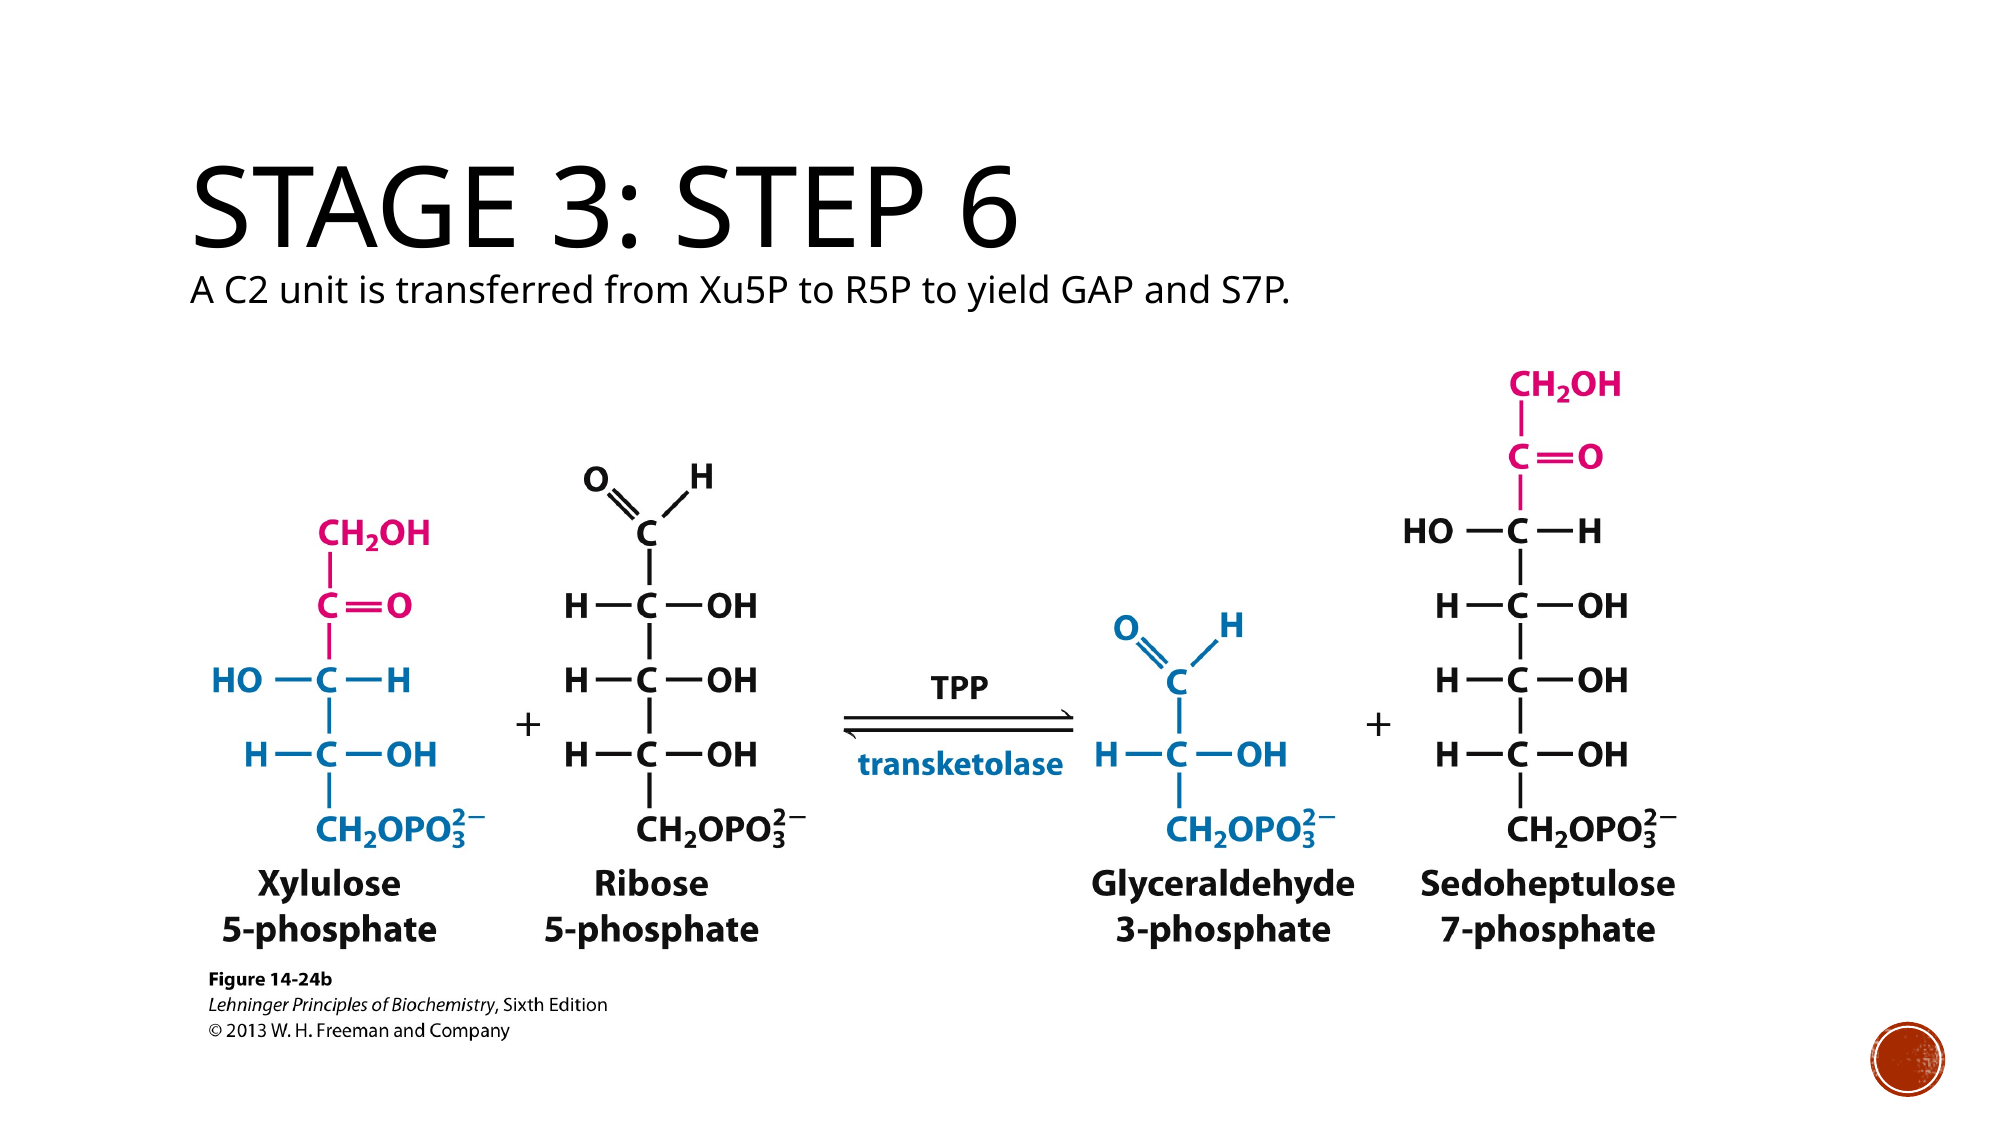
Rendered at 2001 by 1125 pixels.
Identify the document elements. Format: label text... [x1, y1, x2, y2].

text_box A C2 unit is transferred from Xu5P to R5P to yield GAP and S7P. [175, 258, 1634, 318]
title Stage 3: Step 6 [175, 79, 1826, 344]
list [205, 366, 1694, 1043]
